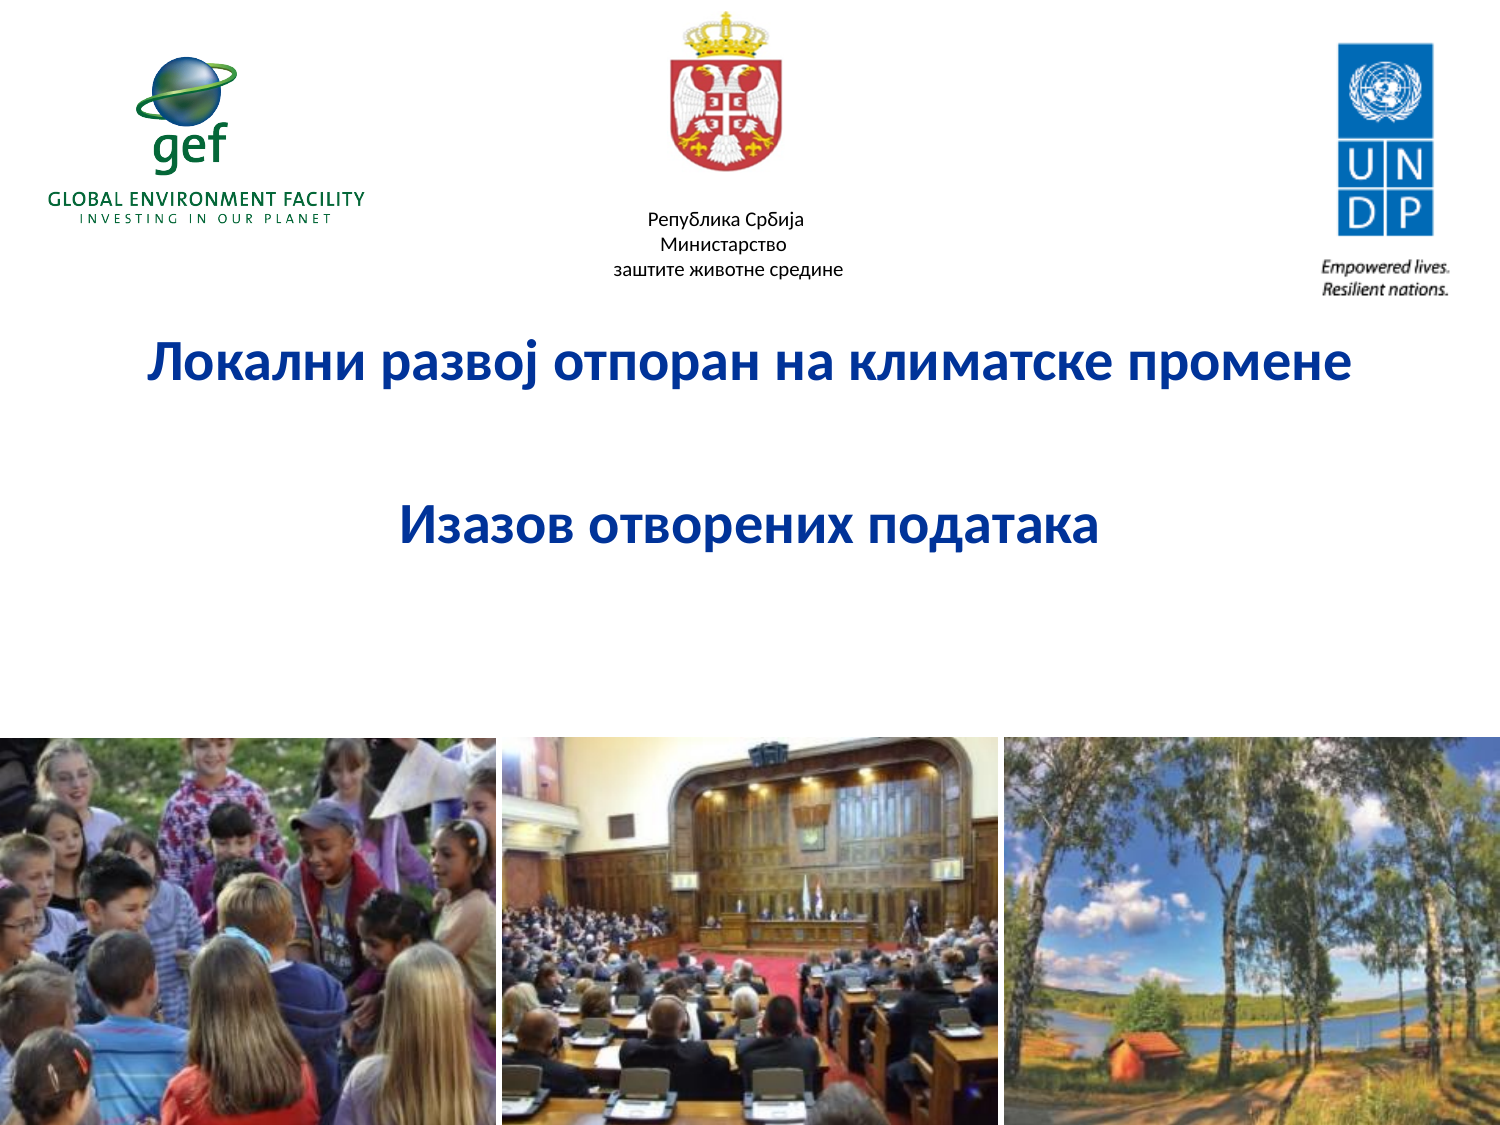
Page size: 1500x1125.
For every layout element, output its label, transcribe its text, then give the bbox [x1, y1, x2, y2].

text_box Република Србија Министарство заштите животне средине [499, 198, 953, 288]
list Локални развој отпоран на климатске промене Изазов отворених података [99, 314, 1401, 510]
picture [0, 738, 496, 1125]
picture [502, 737, 998, 1125]
picture [1004, 737, 1500, 1125]
picture [667, 11, 785, 173]
picture [41, 54, 369, 227]
picture [1312, 37, 1456, 302]
